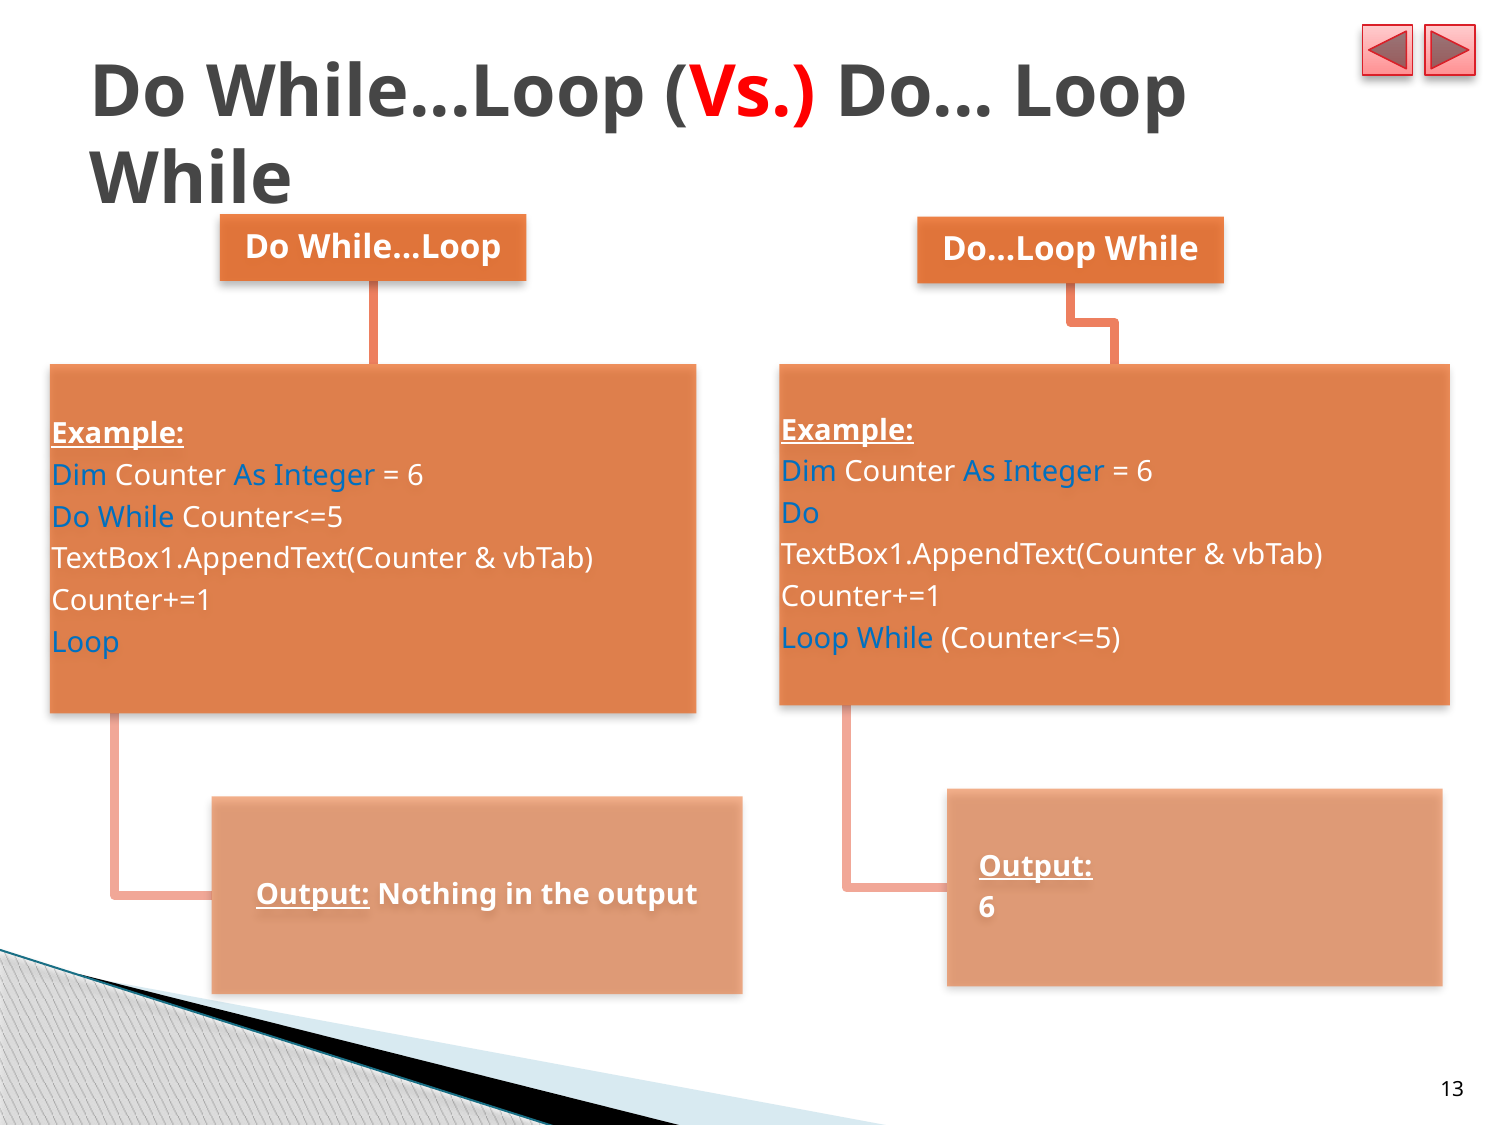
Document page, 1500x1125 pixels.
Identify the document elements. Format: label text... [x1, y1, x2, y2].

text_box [49, 199, 1451, 1009]
title Do While...Loop (Vs.) Do... Loop While [75, 37, 1425, 199]
slide_number 13 [1418, 1051, 1479, 1112]
